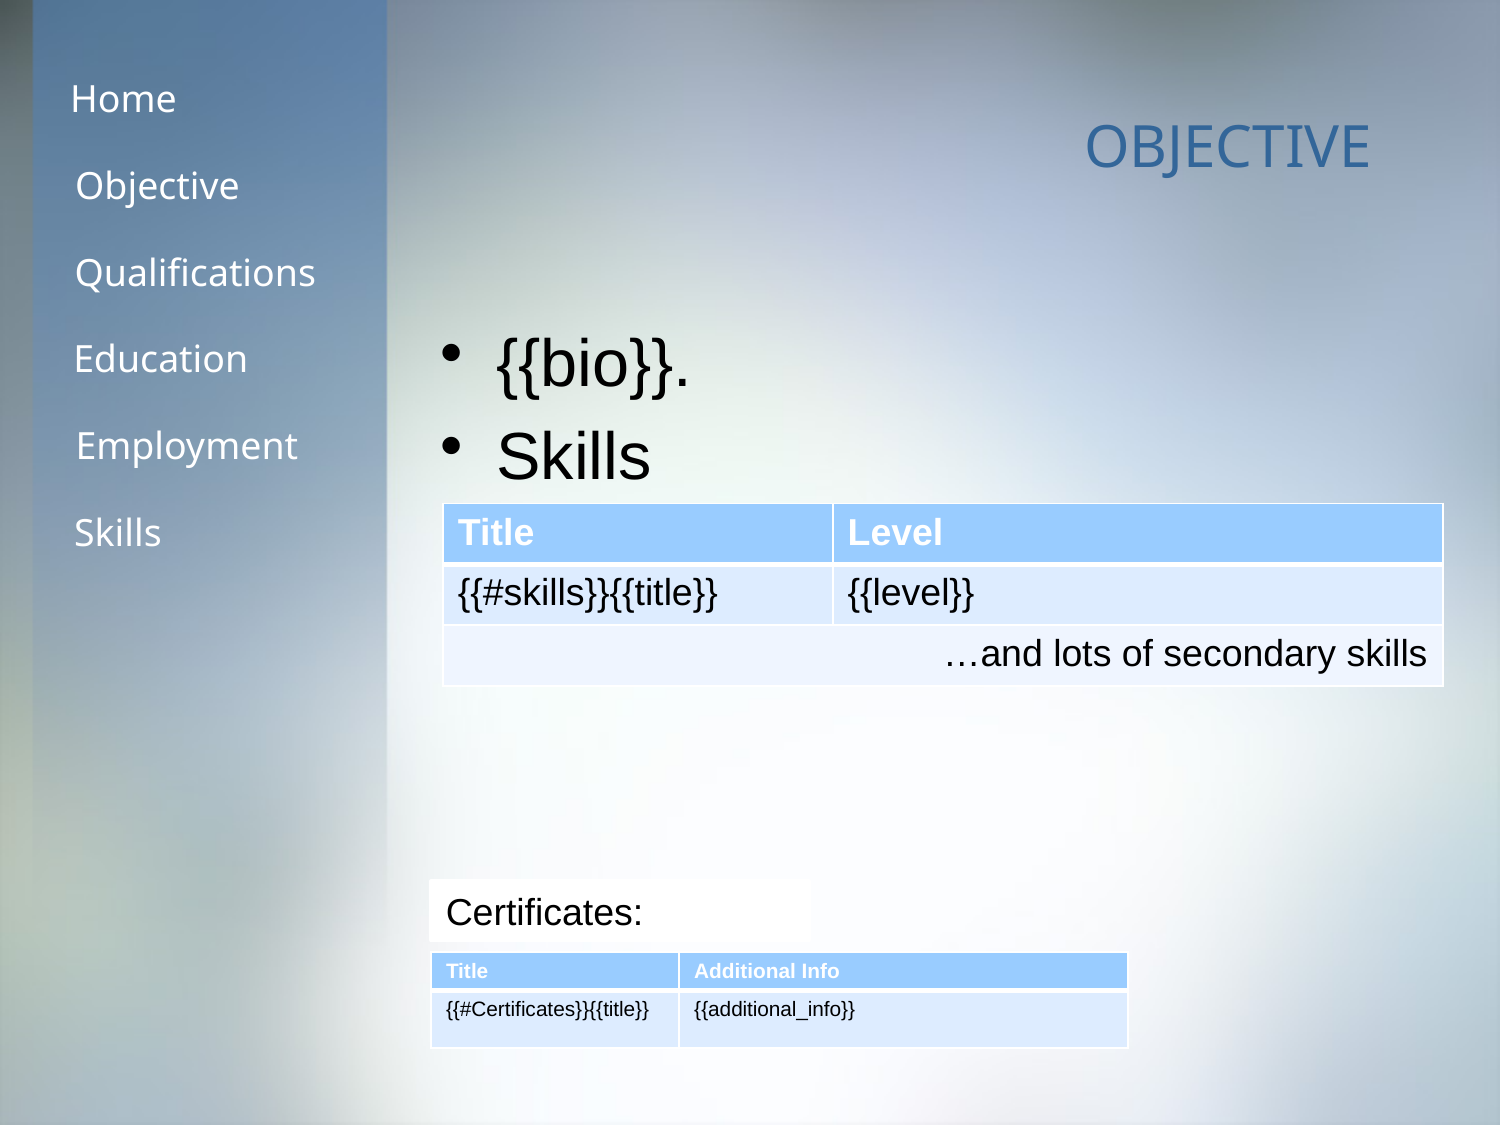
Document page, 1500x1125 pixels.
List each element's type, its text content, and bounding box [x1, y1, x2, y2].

table_header Additional Info [680, 953, 1127, 988]
table_cell {{#Certificates}}{{title}} [432, 993, 678, 1047]
table_cell {{additional_info}} [680, 993, 1127, 1047]
text_box Certificates: [429, 879, 811, 942]
table_header Title [432, 953, 678, 988]
picture [0, 0, 1500, 1125]
table_cell {{level}} [834, 567, 1442, 624]
title OBJECTIVE [425, 50, 1388, 238]
table_cell …and lots of secondary skills [444, 626, 1442, 685]
list {{bio}}. Skills [425, 312, 1425, 587]
table_header Title [444, 504, 832, 562]
table_header Level [834, 504, 1442, 562]
table_cell {{#skills}}{{title}} [444, 567, 832, 624]
